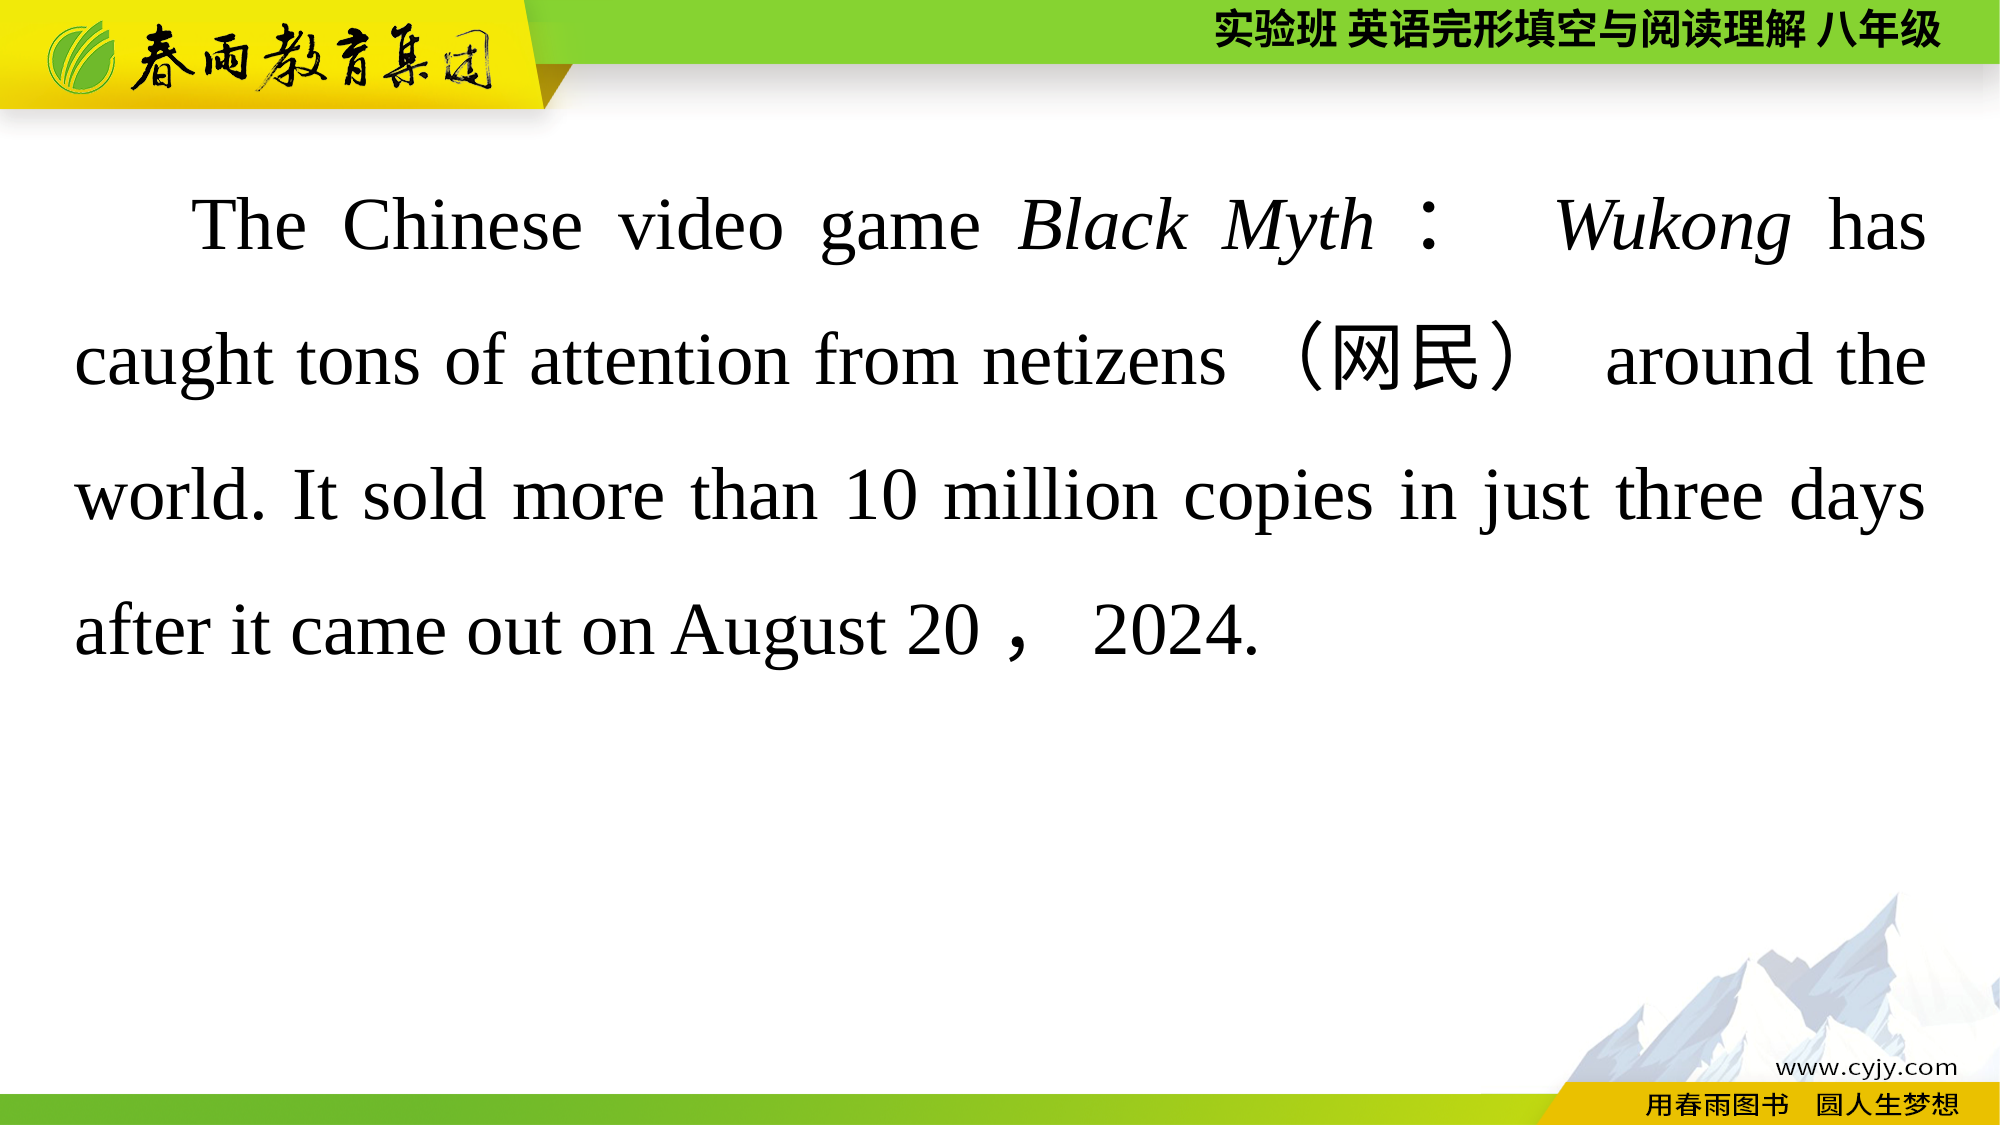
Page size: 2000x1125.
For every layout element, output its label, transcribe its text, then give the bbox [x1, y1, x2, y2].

list The Chinese video game Black Myth： Wukong has caught tons of attention from netizens（网民） around the world. It sold more than 10 million copies in just three days after it came out on August 20，2024. [59, 122, 1944, 683]
picture [0, 0, 2000, 1125]
